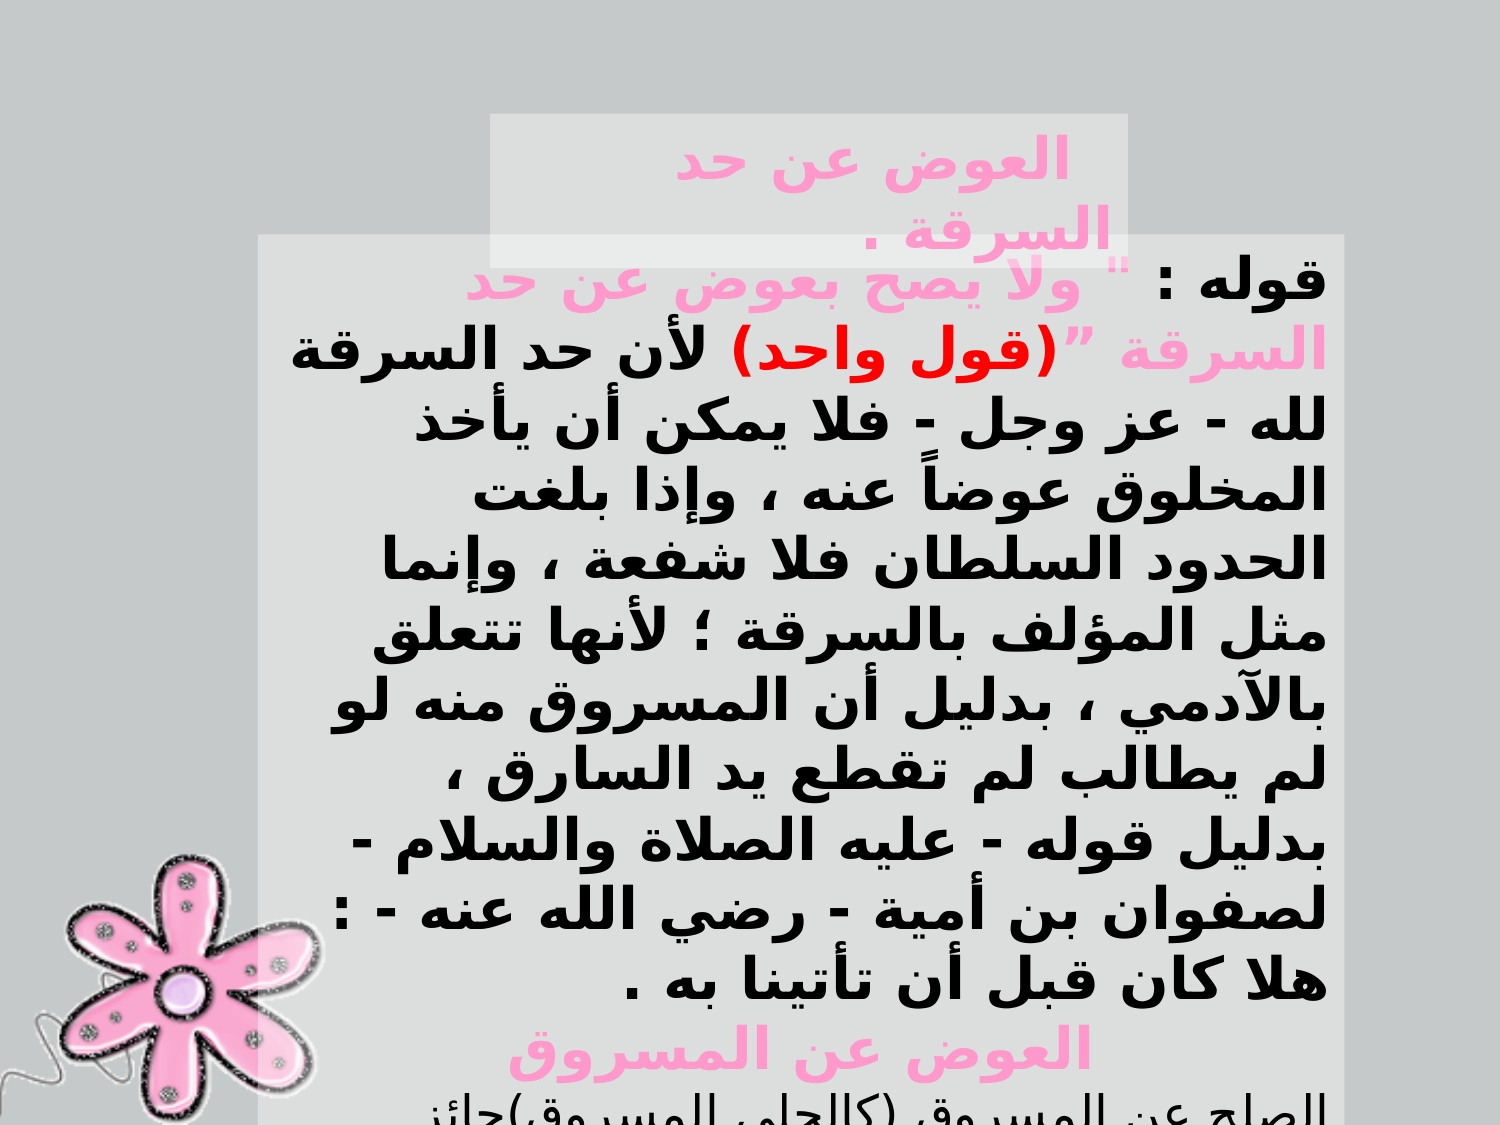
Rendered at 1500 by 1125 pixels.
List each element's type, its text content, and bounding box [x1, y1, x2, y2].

text_box العوض عن حد السرقة . [490, 113, 1128, 269]
picture [0, 0, 1500, 1125]
text_box قوله : " ولا يصح بعوض عن حد السرقة ”(قول واحد) لأن حد السرقة لله - عز وجل - فلا يمكن أن يأخذ المخلوق عوضاً عنه ، وإذا بلغت الحدود السلطان فلا شفعة ، وإنما مثل المؤلف بالسرقة ؛ لأنها تتعلق بالآدمي ، بدليل أن المسروق منه لو لم يطالب لم تقطع يد السارق ، بدليل قوله - عليه الصلاة والسلام - لصفوان بن أمية - رضي الله عنه - : هلا كان قبل أن تأتينا به . العوض عن المسروق الصلح عن المسروق (كالحلي المسروق)جائز [257, 234, 1345, 1125]
